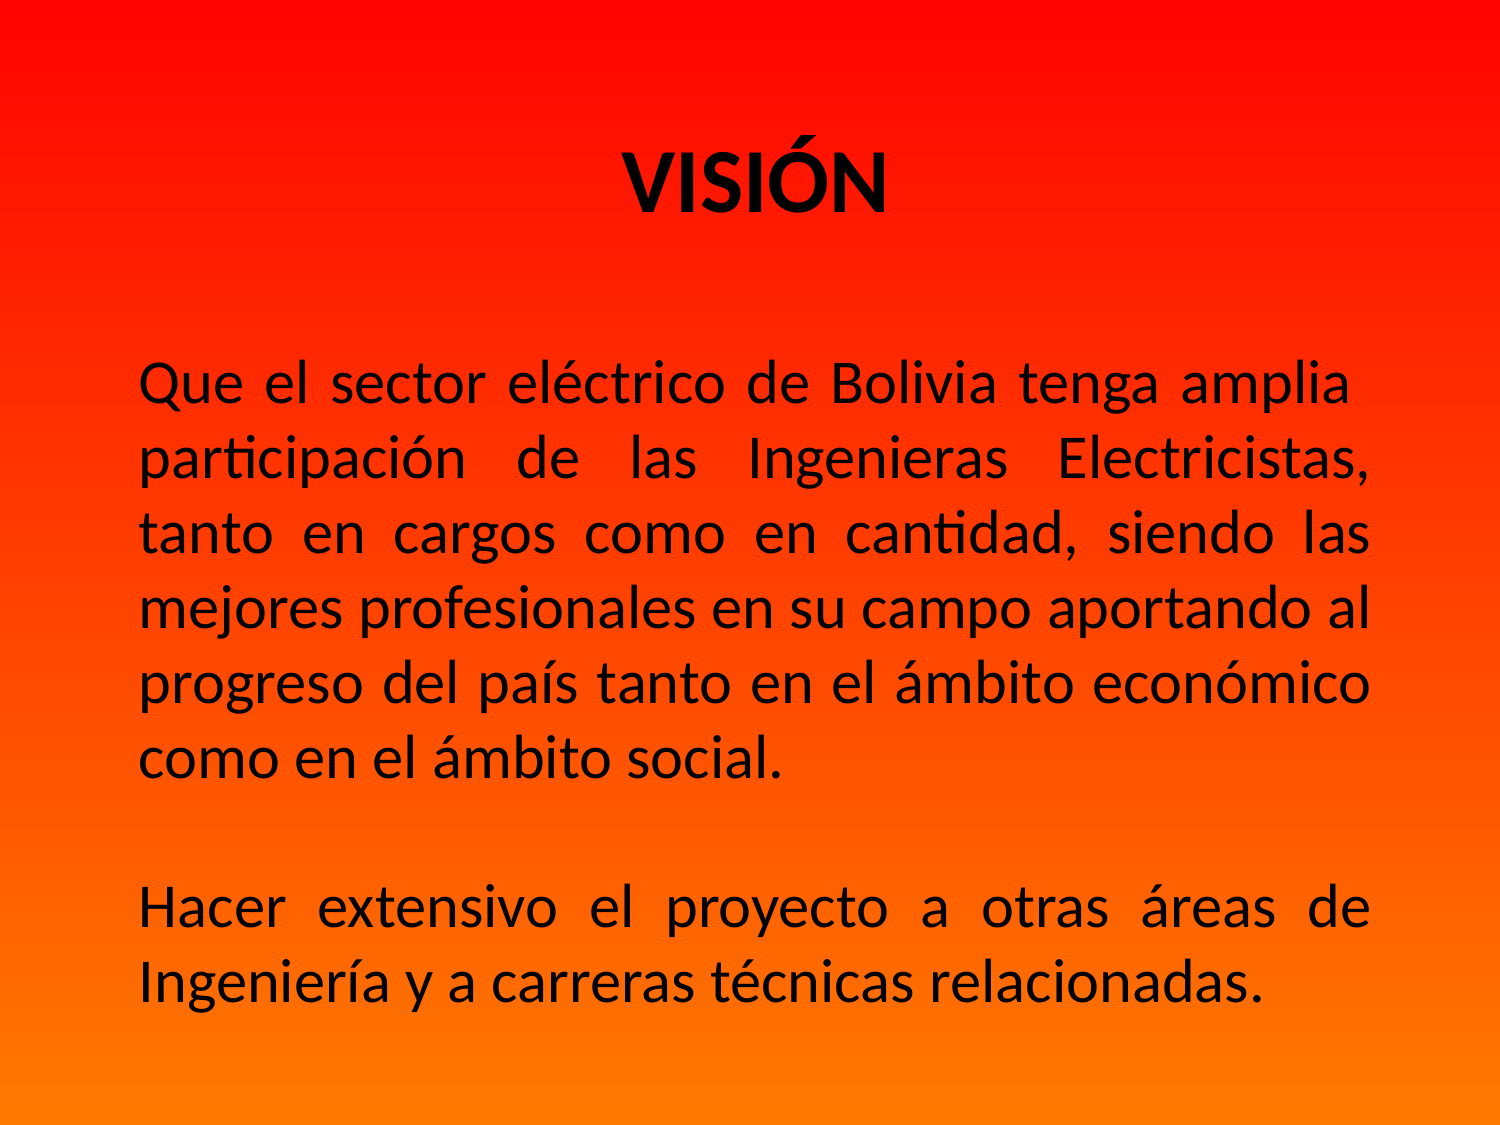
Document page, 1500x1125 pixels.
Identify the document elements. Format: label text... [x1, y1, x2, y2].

text_box VISIÓN Que el sector eléctrico de Bolivia tenga amplia participación de las Ingenieras Electricistas, tanto en cargos como en cantidad, siendo las mejores profesionales en su campo aportando al progreso del país tanto en el ámbito económico como en el ámbito social. Hacer extensivo el proyecto a otras áreas de Ingeniería y a carreras técnicas relacionadas. [123, 113, 1388, 1023]
